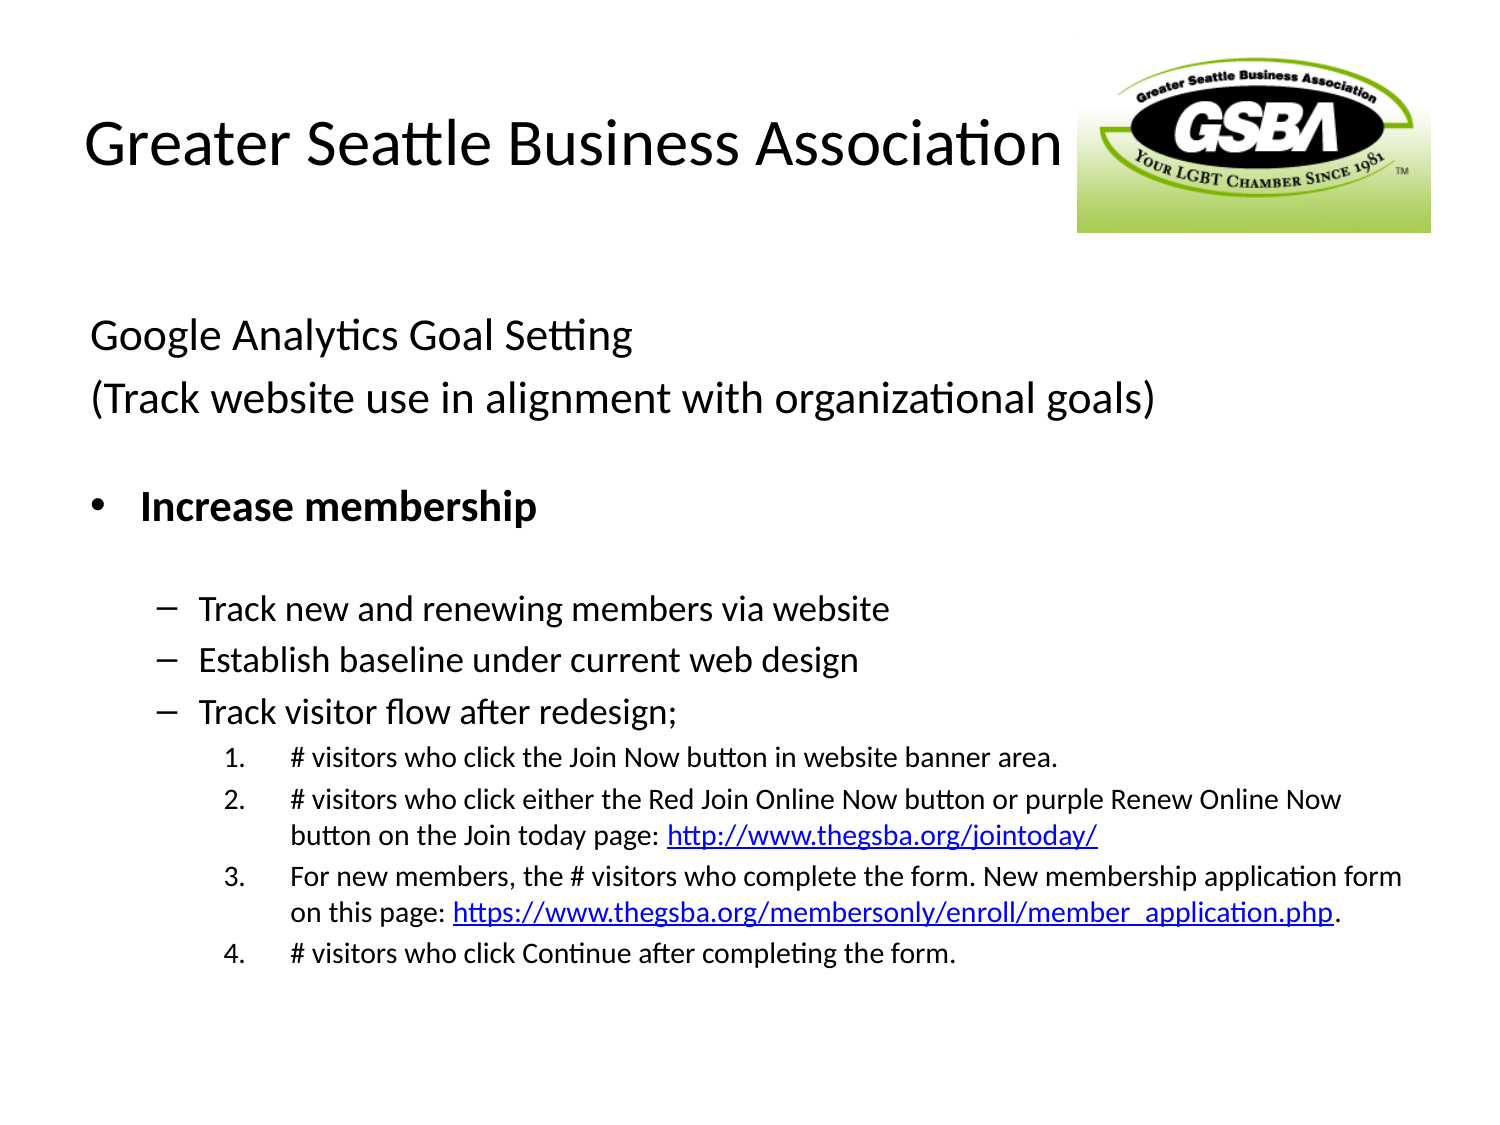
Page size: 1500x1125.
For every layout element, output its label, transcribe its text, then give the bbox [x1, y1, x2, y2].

picture [1077, 32, 1431, 233]
list Google Analytics Goal Setting (Track website use in alignment with organizational goals) Increase membership Track new and renewing members via website Establish baseline under current web design Track visitor flow after redesign; # visitors who click the Join Now button in website banner area. # visitors who click either the Red Join Online Now button or purple Renew Online Now button on the Join today page: http://www.thegsba.org/jointoday/ For new members, the # visitors who complete the form. New membership application form on this page: https://www.thegsba.org/membersonly/enroll/member_application.php. # visitors who click Continue after completing the form. [75, 296, 1425, 1027]
title Greater Seattle Business Association [69, 45, 1072, 233]
